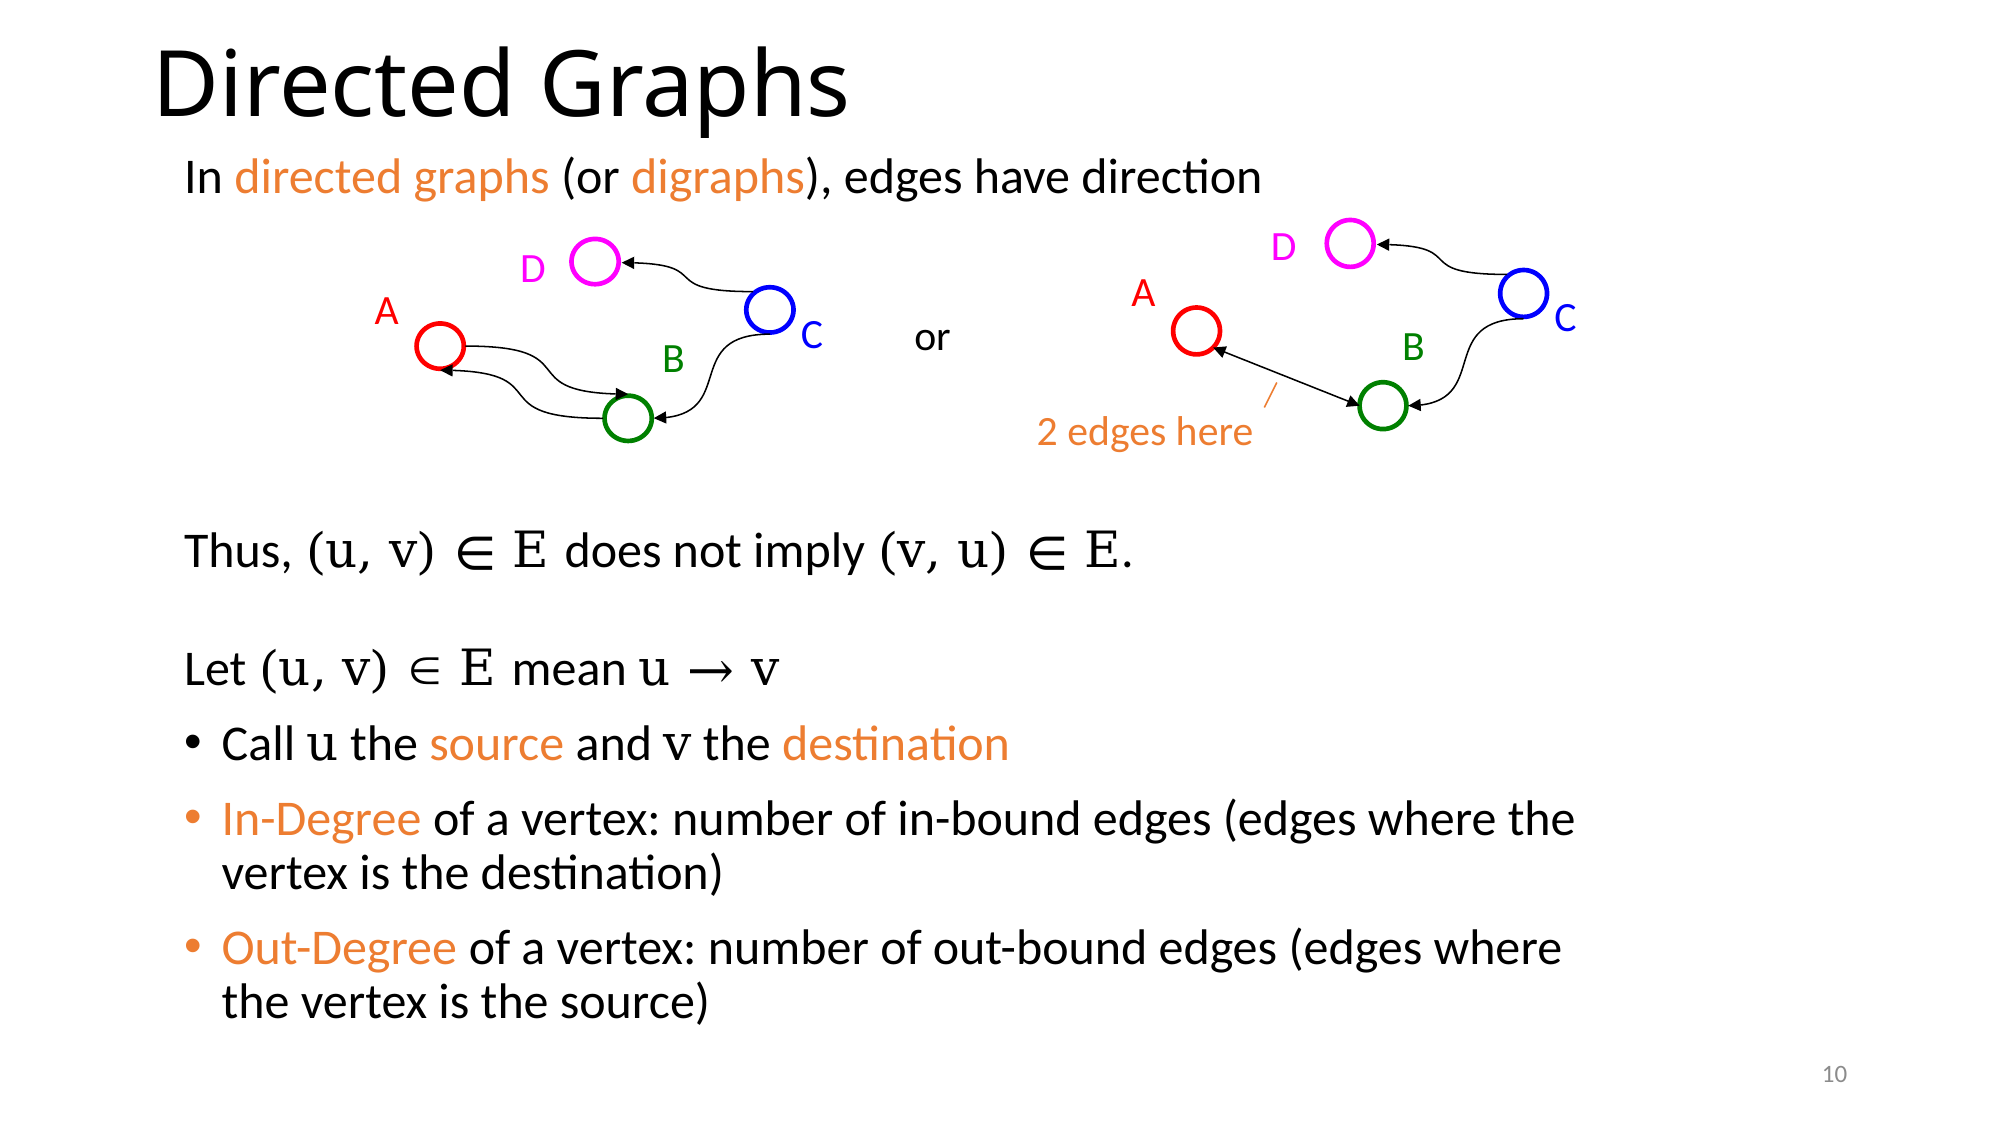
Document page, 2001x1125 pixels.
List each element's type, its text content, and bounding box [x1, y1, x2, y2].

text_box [359, 211, 1592, 463]
list In directed graphs (or digraphs), edges have direction Thus, (u, v) ∊ E does not imply (v, u) ∊ E. Let (u, v)  E mean u → v Call u the source and v the destination In-Degree of a vertex: number of in-bound edges (edges where the vertex is the destination) Out-Degree of a vertex: number of out-bound edges (edges where the vertex is the source) [169, 142, 1592, 1043]
title Directed Graphs [137, 0, 1863, 196]
slide_number 10 [1412, 1042, 1863, 1103]
